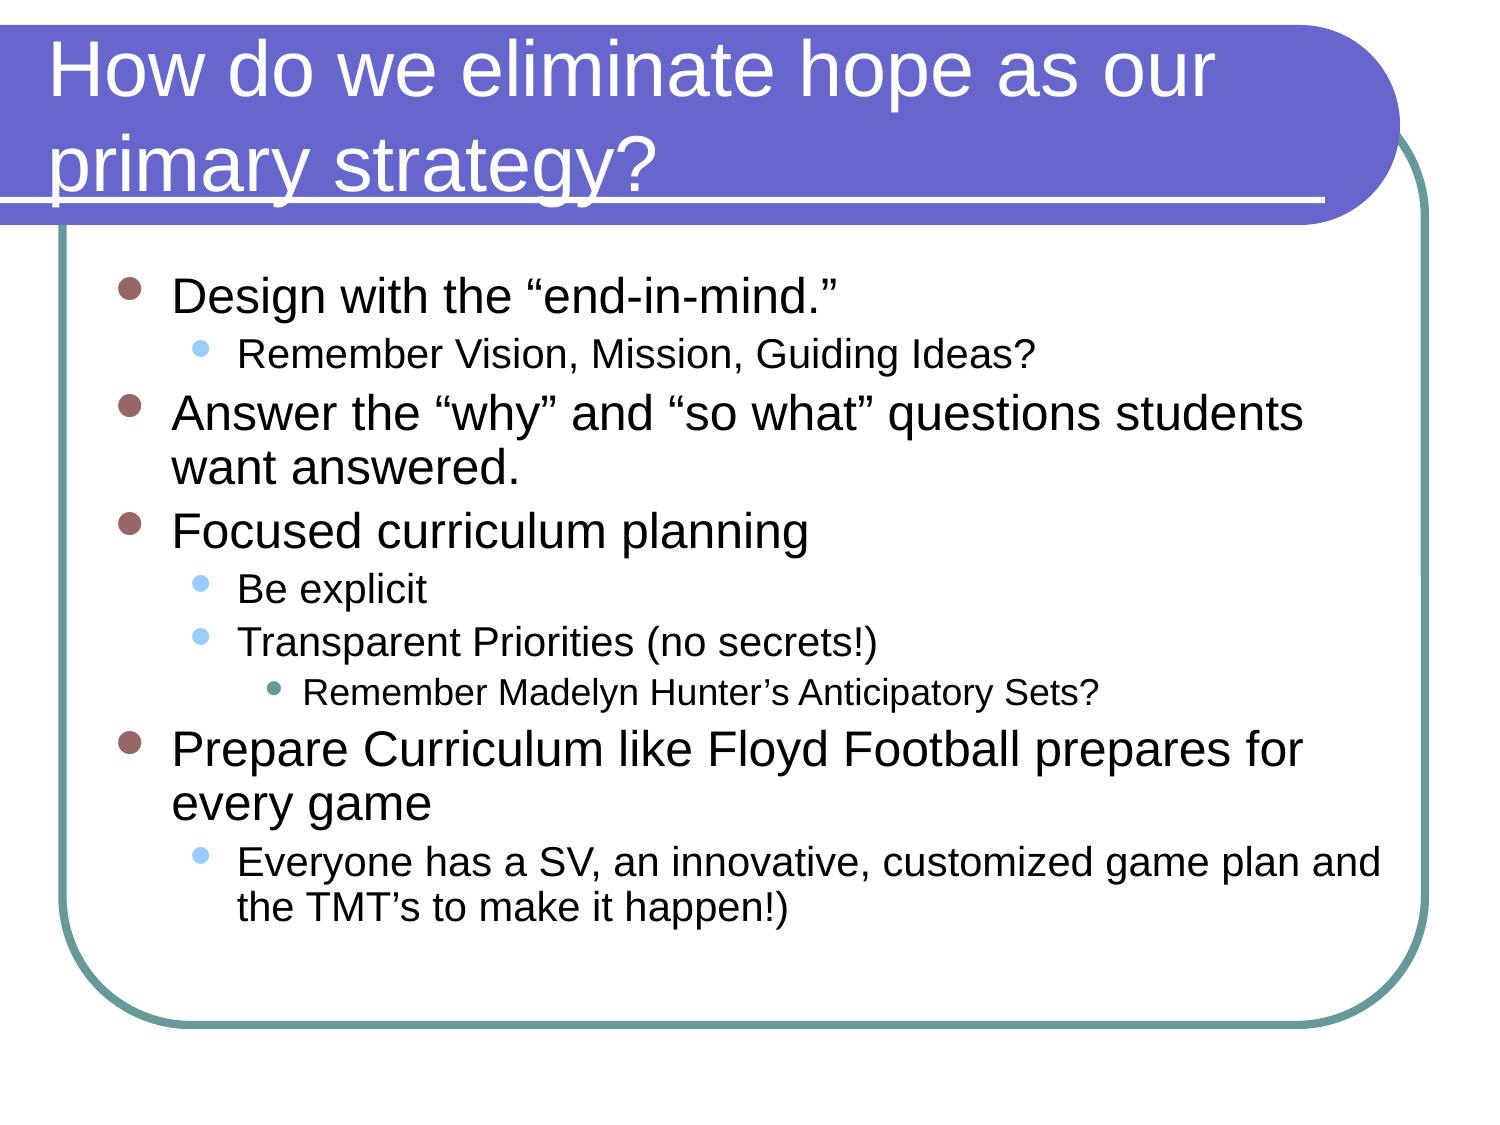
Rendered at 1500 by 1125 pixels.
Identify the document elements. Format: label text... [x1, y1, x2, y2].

title How do we eliminate hope as our primary strategy? [31, 37, 1348, 188]
list Design with the “end-in-mind.” Remember Vision, Mission, Guiding Ideas? Answer the “why” and “so what” questions students want answered. Focused curriculum planning Be explicit Transparent Priorities (no secrets!) Remember Madelyn Hunter’s Anticipatory Sets? Prepare Curriculum like Floyd Football prepares for every game Everyone has a SV, an innovative, customized game plan and the TMT’s to make it happen!) [99, 262, 1401, 988]
